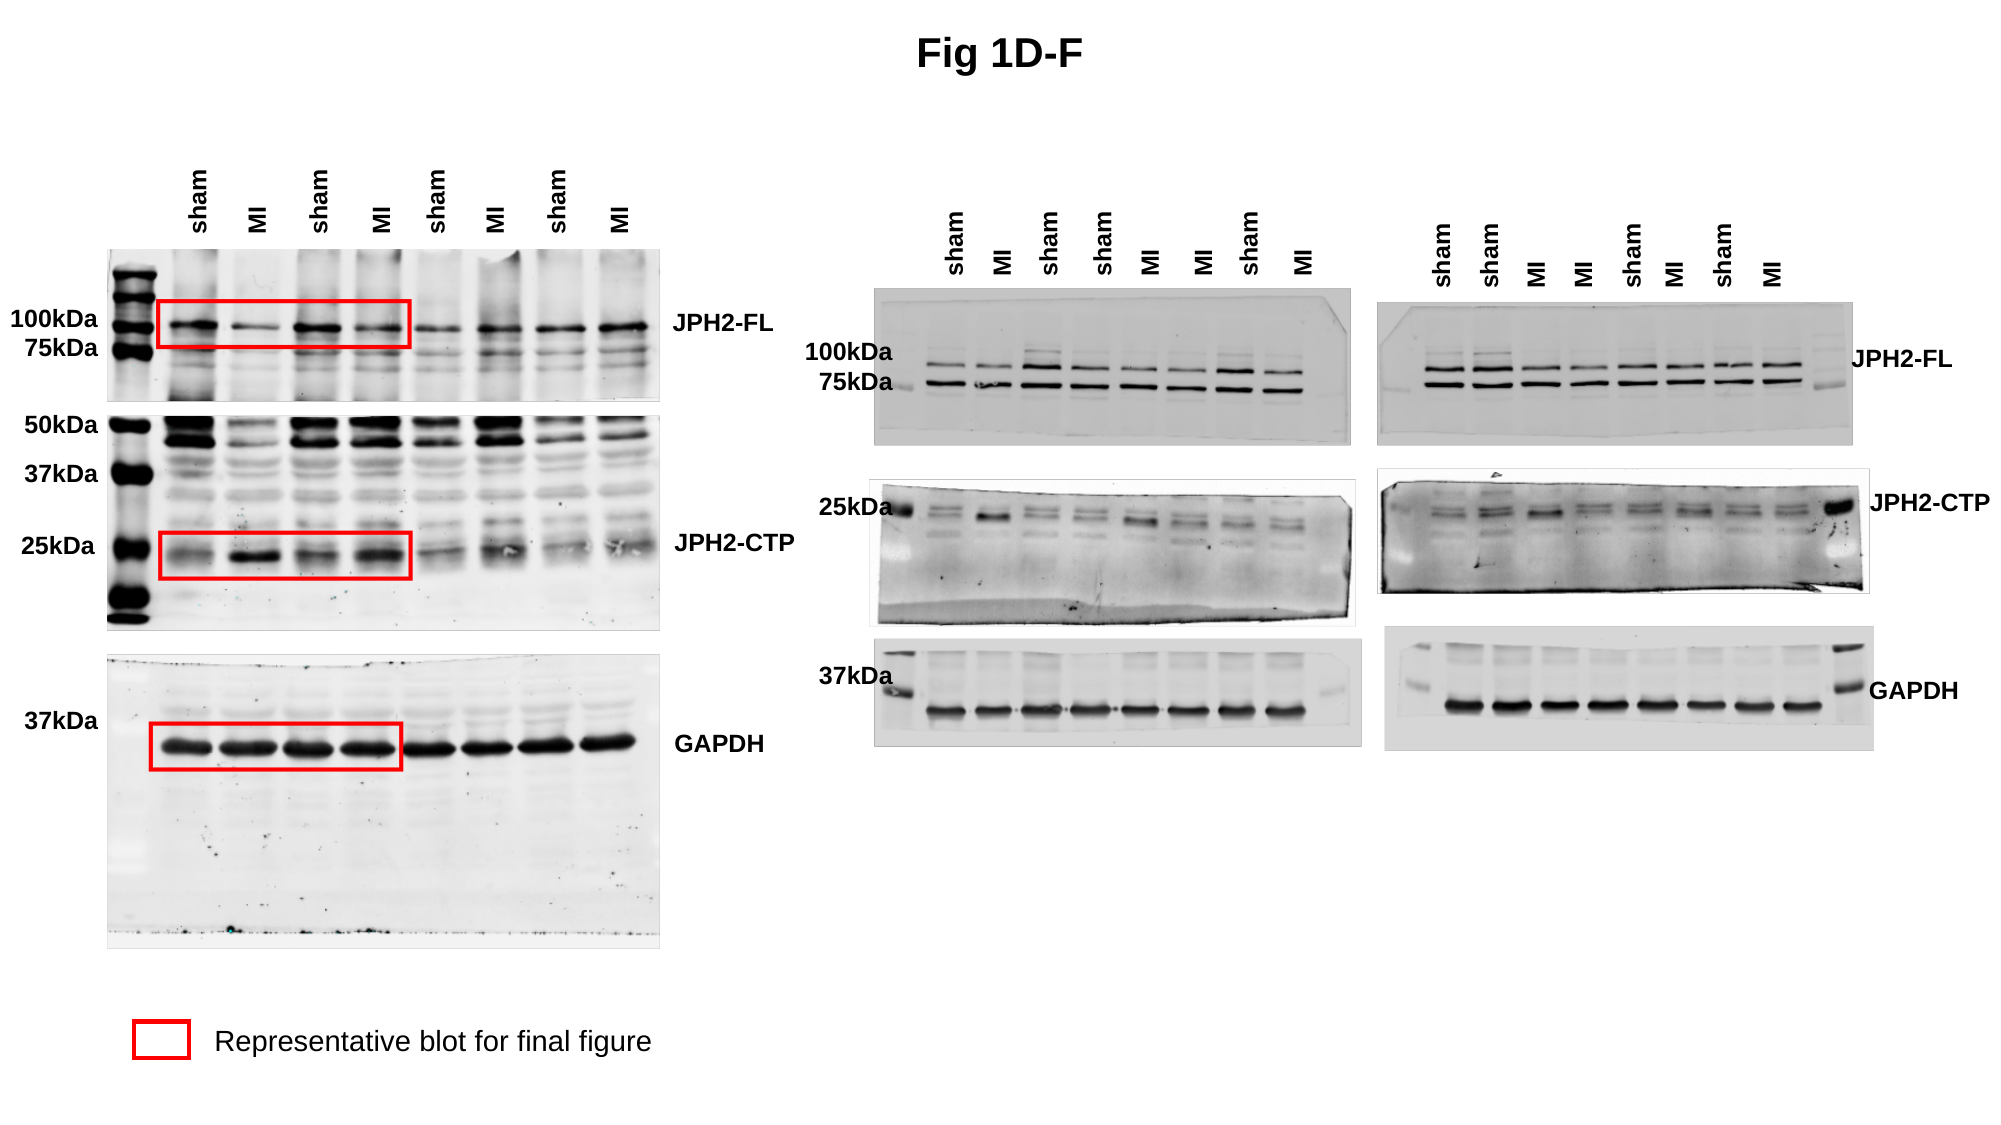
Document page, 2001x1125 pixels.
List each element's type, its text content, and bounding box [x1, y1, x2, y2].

text_box sham [1698, 208, 1744, 287]
text_box 50kDa [9, 401, 105, 446]
text_box sham [1024, 196, 1070, 287]
text_box Fig 1D-F [264, 18, 1736, 84]
text_box [133, 1020, 190, 1059]
text_box sham [1417, 208, 1463, 287]
text_box 37kDa [9, 450, 105, 496]
text_box MI [1279, 234, 1324, 287]
text_box MI [1512, 246, 1557, 287]
text_box MI [1650, 246, 1696, 287]
text_box GAPDH [661, 720, 780, 765]
text_box JPH2-FL [661, 298, 789, 344]
text_box JPH2-CTP [661, 518, 811, 564]
text_box MI [595, 191, 641, 249]
text_box sham [174, 154, 219, 249]
text_box sham [294, 154, 340, 249]
text_box 75kDa [804, 358, 868, 403]
text_box Representative blot for final figure [199, 1014, 668, 1065]
picture [105, 249, 661, 950]
text_box GAPDH [1874, 667, 1975, 713]
text_box MI [357, 191, 403, 249]
text_box MI [1559, 246, 1605, 287]
text_box JPH2-FL [1874, 335, 1968, 380]
text_box MI [471, 191, 517, 249]
text_box MI [1126, 234, 1172, 287]
text_box MI [1179, 234, 1225, 287]
text_box sham [1608, 208, 1653, 287]
text_box 25kDa [804, 483, 868, 529]
text_box sham [1465, 208, 1511, 287]
text_box 75kDa [9, 324, 105, 370]
text_box 100kDa [0, 295, 105, 340]
text_box sham [1079, 196, 1124, 287]
text_box MI [1748, 246, 1793, 287]
text_box 25kDa [6, 522, 105, 568]
text_box MI [233, 191, 279, 249]
text_box sham [533, 154, 578, 249]
text_box sham [930, 196, 976, 287]
text_box sham [1225, 196, 1270, 287]
text_box JPH2-CTP [1874, 478, 2000, 524]
text_box 37kDa [9, 697, 105, 743]
picture [868, 287, 1874, 752]
text_box MI [978, 234, 1024, 287]
text_box 100kDa [790, 327, 868, 373]
text_box 37kDa [804, 652, 868, 697]
text_box sham [412, 154, 457, 249]
